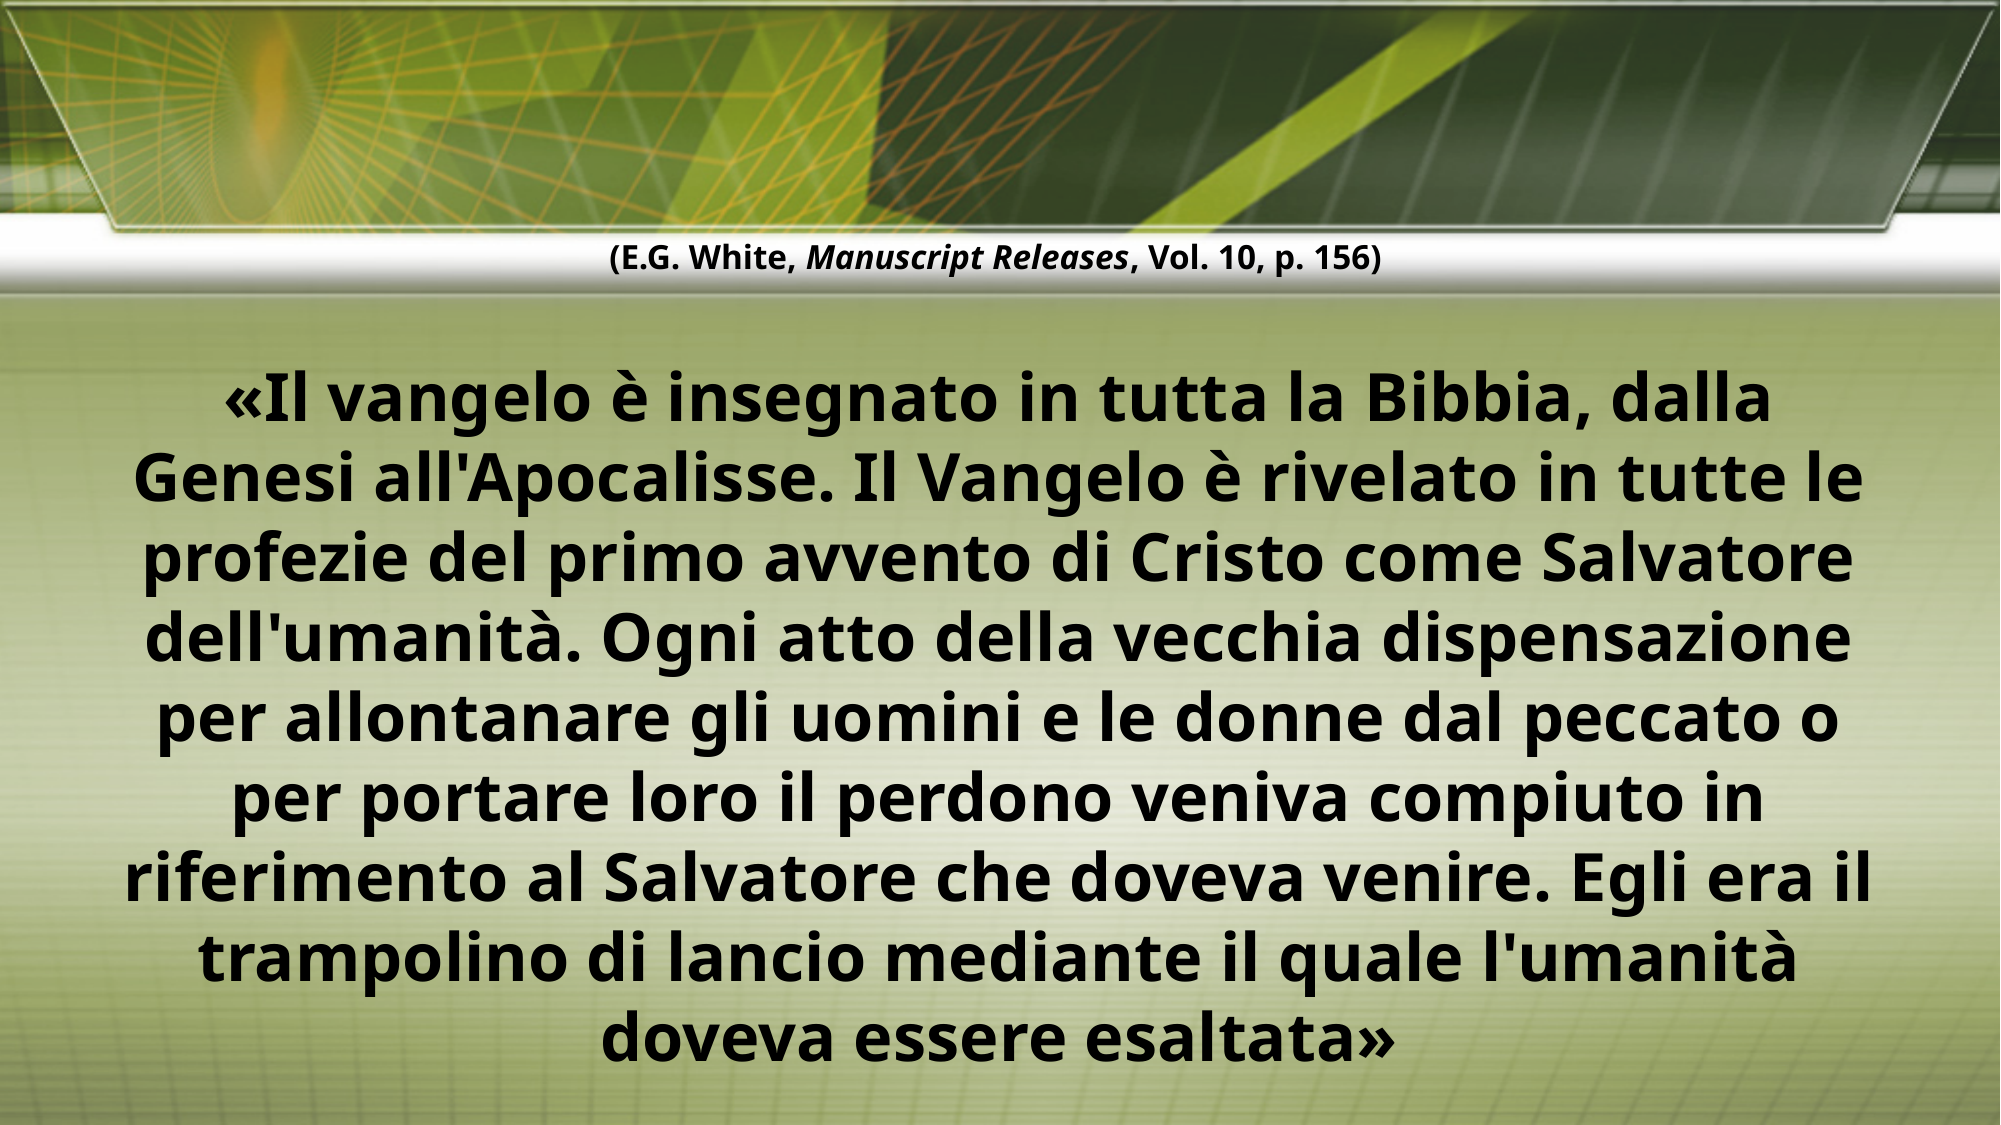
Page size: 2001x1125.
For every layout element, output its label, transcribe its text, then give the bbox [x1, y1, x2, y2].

text_box (E.G. White, Manuscript Releases, Vol. 10, p. 156) [0, 228, 2000, 284]
text_box «Il vangelo è insegnato in tutta la Bibbia, dalla Genesi all'Apocalisse. Il Vangelo è rivelato in tutte le profezie del primo avvento di Cristo come Salvatore dell'umanità. Ogni atto della vecchia dispensazione per allontanare gli uomini e le donne dal peccato o per portare loro il perdono veniva compiuto in riferimento al Salvatore che doveva venire. Egli era il trampolino di lancio mediante il quale l'umanità doveva essere esaltata» [88, 347, 1910, 1082]
